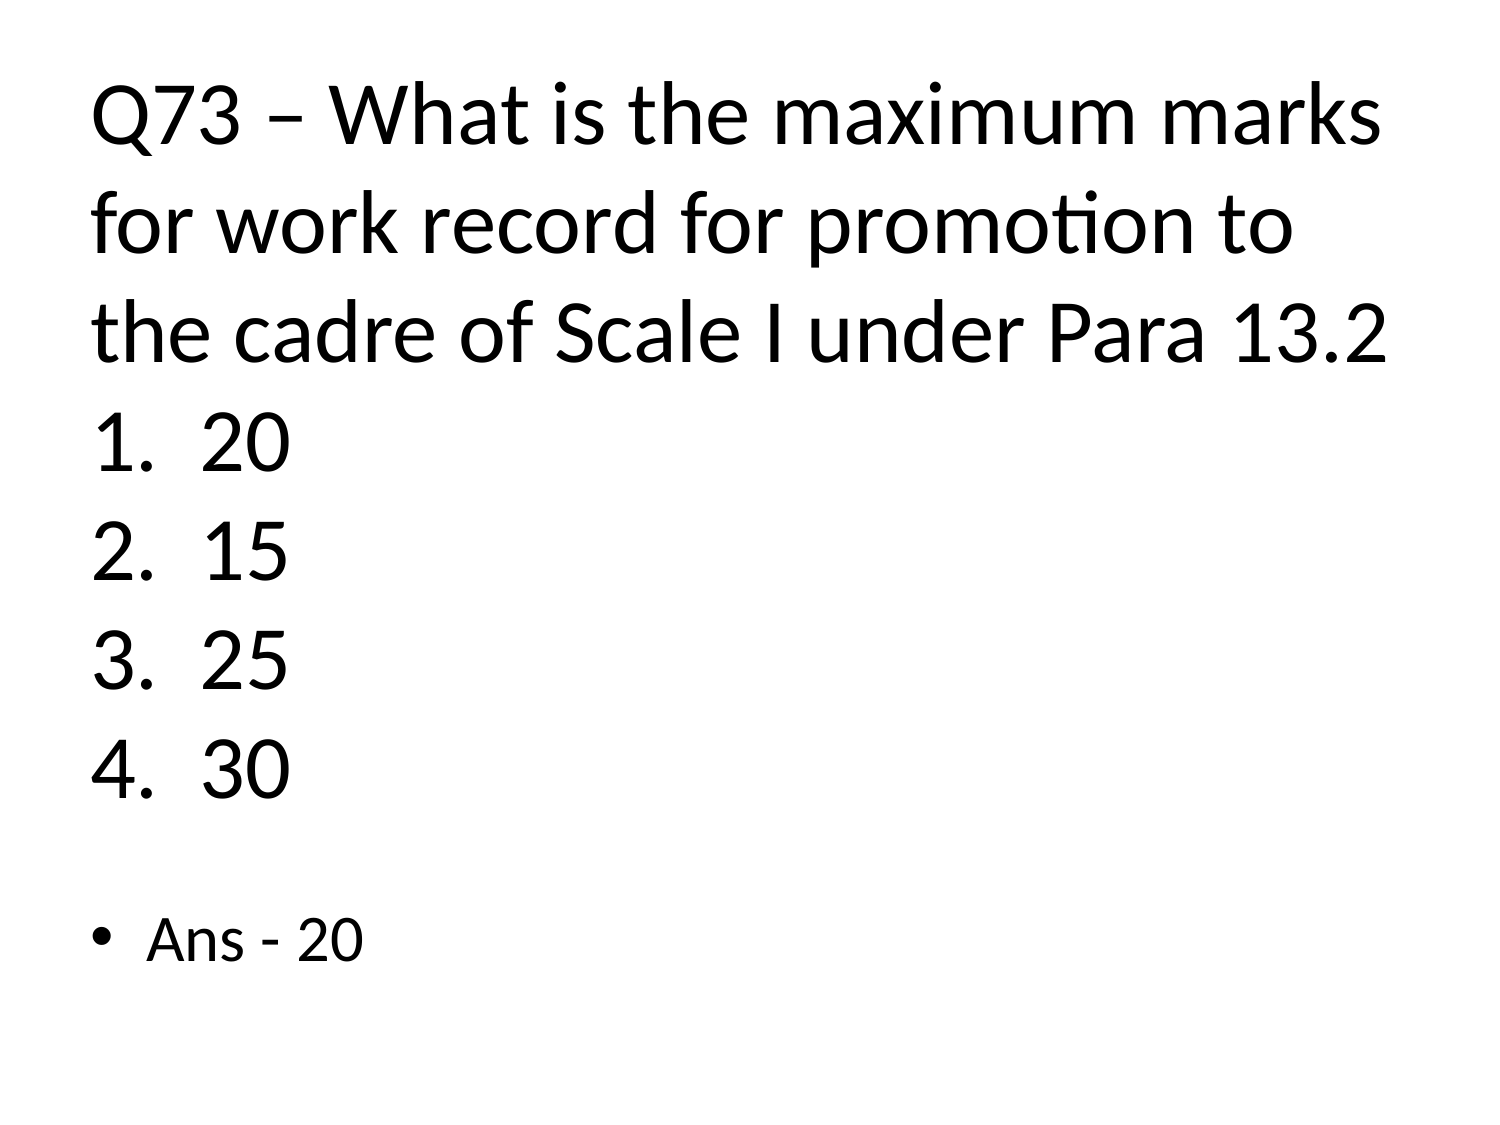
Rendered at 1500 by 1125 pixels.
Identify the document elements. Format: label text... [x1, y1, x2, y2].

list Ans - 20 [75, 887, 1425, 1005]
title Q73 – What is the maximum marks for work record for promotion to the cadre of Scale I under Para 13.2 1. 20 2. 15 3. 25 4. 30 [75, 45, 1425, 825]
